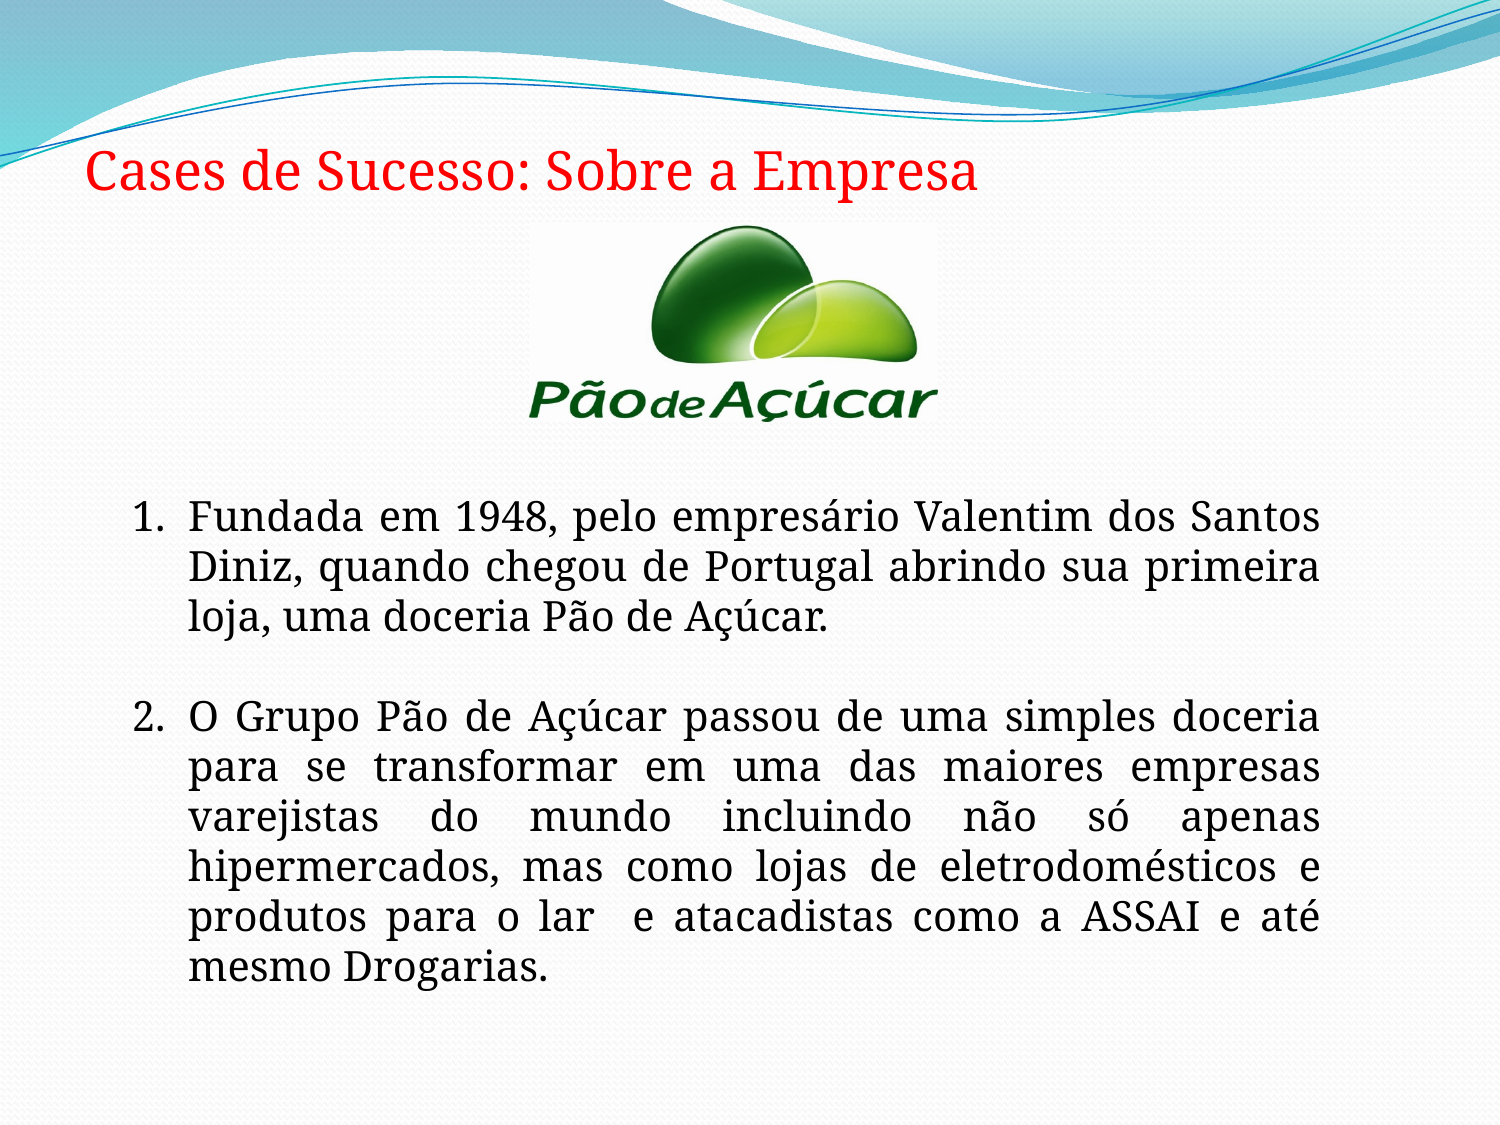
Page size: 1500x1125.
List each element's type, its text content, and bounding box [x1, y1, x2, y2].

text_box Fundada em 1948, pelo empresário Valentim dos Santos Diniz, quando chegou de Portugal abrindo sua primeira loja, uma doceria Pão de Açúcar. O Grupo Pão de Açúcar passou de uma simples doceria para se transformar em uma das maiores empresas varejistas do mundo incluindo não só apenas hipermercados, mas como lojas de eletrodomésticos e produtos para o lar e atacadistas como a ASSAI e até mesmo Drogarias. [117, 347, 1336, 1125]
picture [529, 222, 938, 423]
text_box Cases de Sucesso: Sobre a Empresa [70, 128, 1421, 211]
